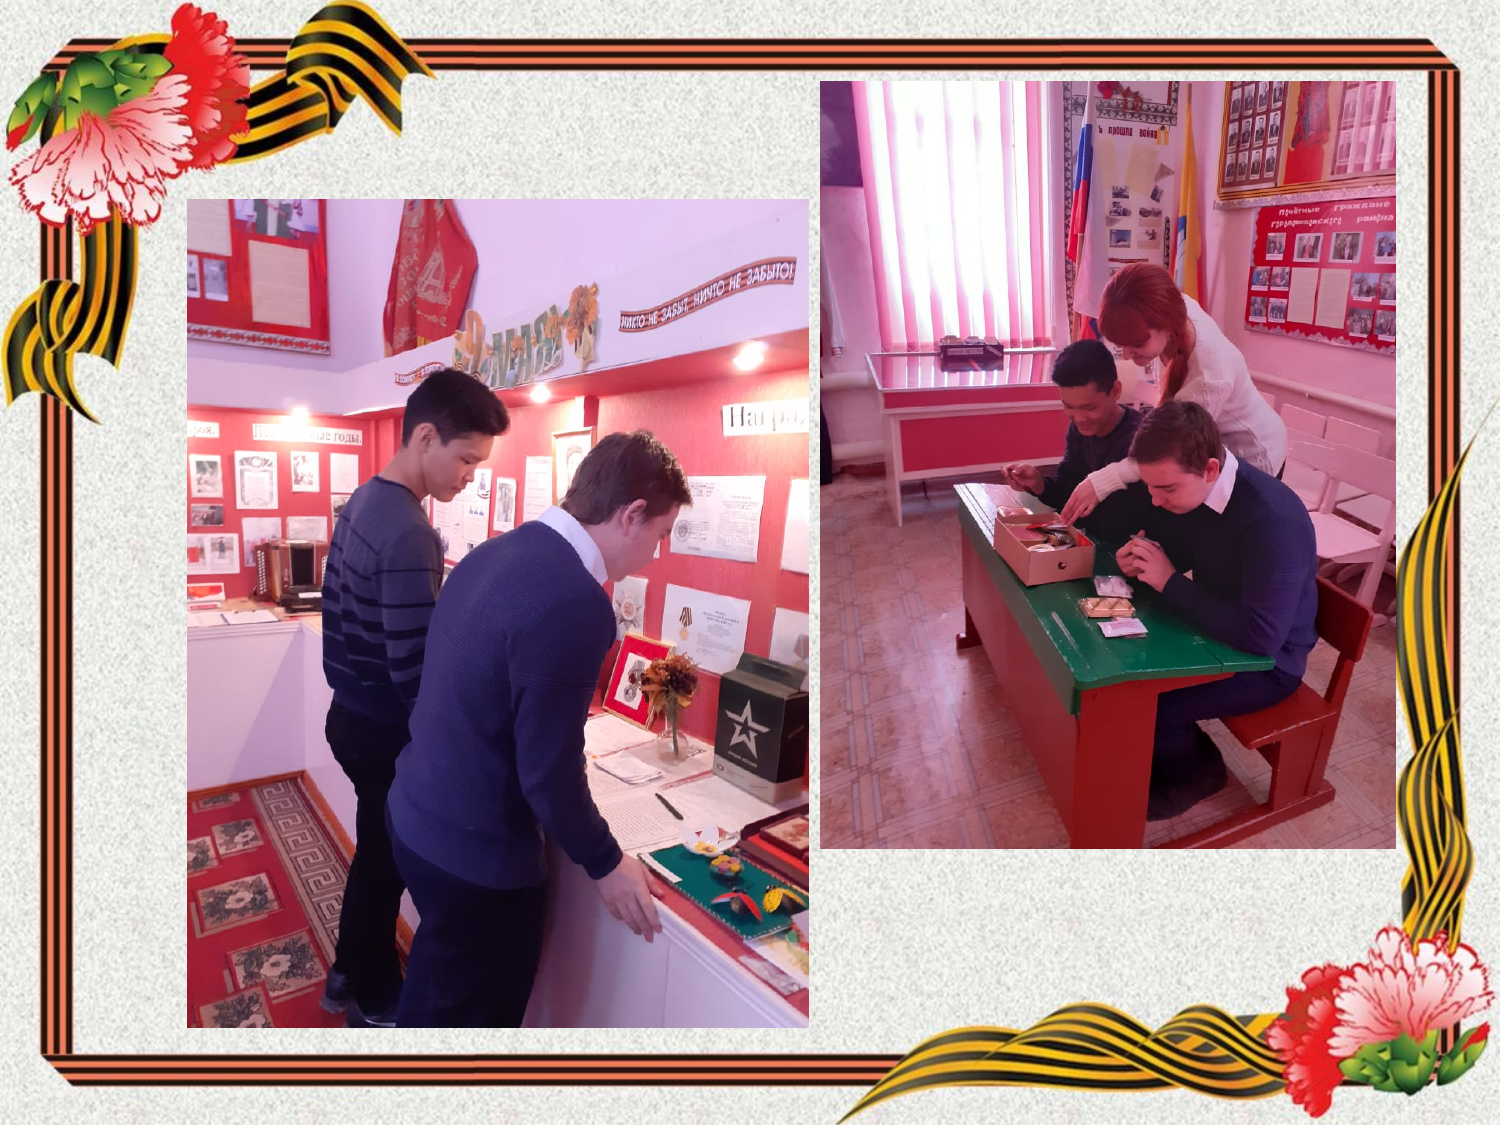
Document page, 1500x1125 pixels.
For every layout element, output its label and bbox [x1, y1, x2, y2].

list [820, 81, 1396, 850]
picture [0, 0, 1500, 1125]
